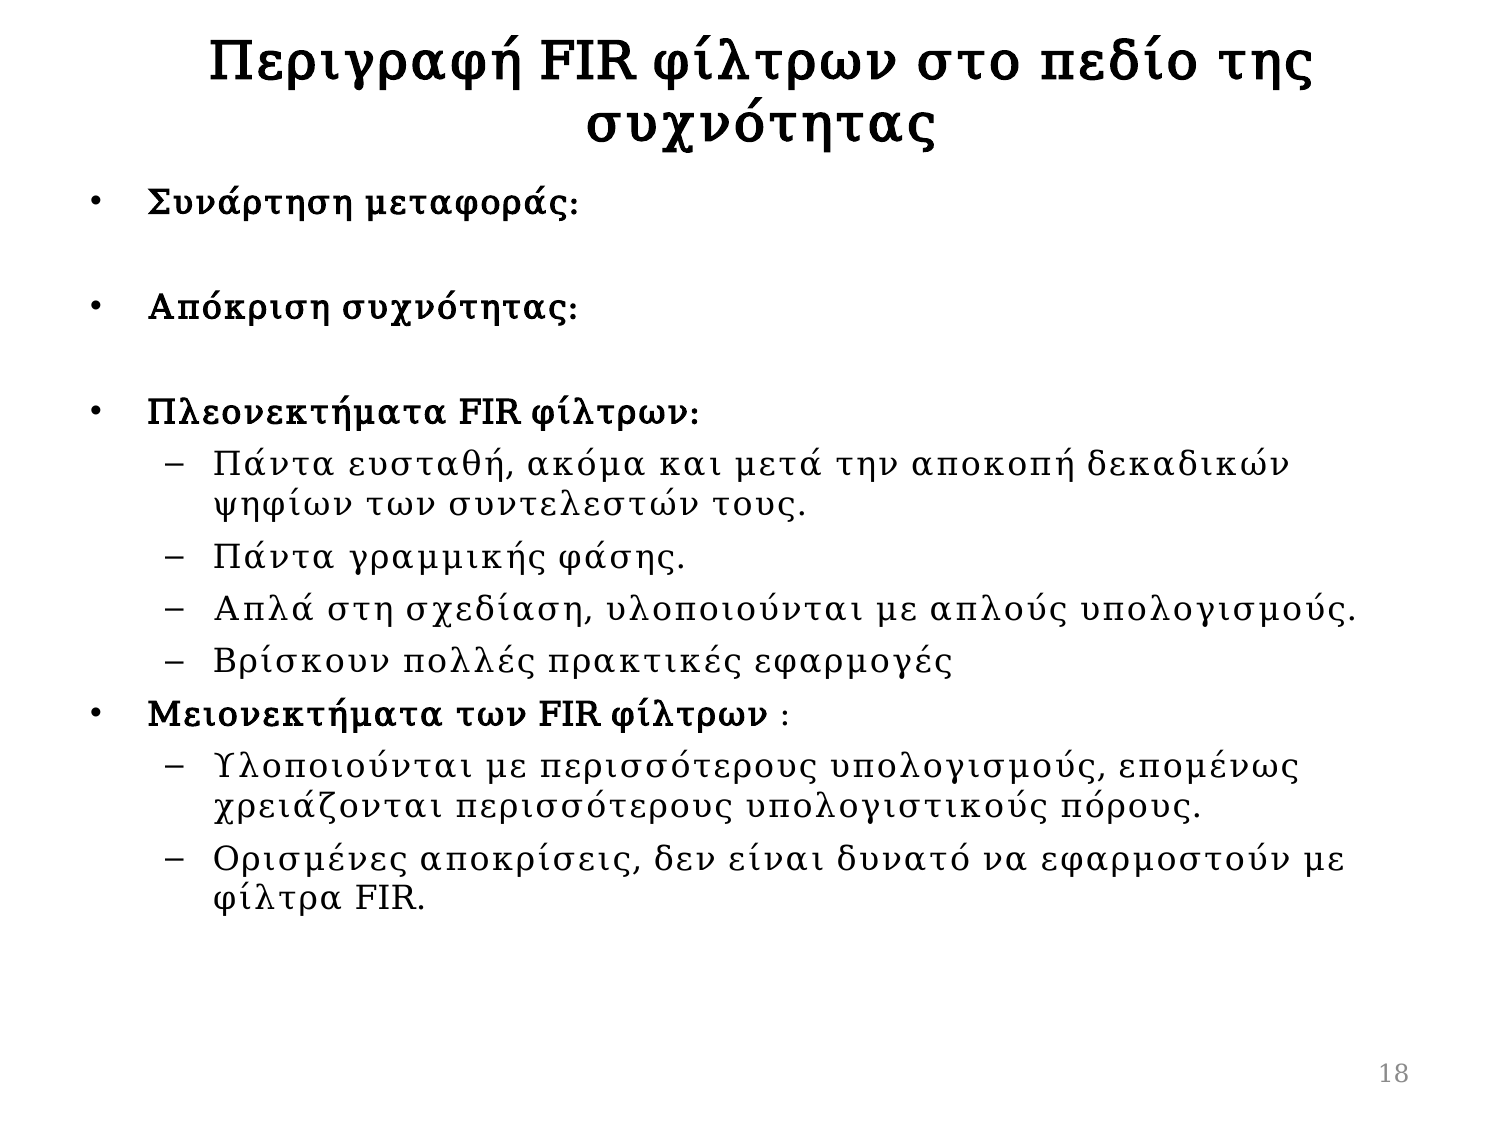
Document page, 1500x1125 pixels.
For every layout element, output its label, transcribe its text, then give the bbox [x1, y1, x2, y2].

title Περιγραφή FIR φίλτρων στο πεδίο της συχνότητας [75, 19, 1447, 159]
slide_number 18 [1222, 1042, 1425, 1103]
